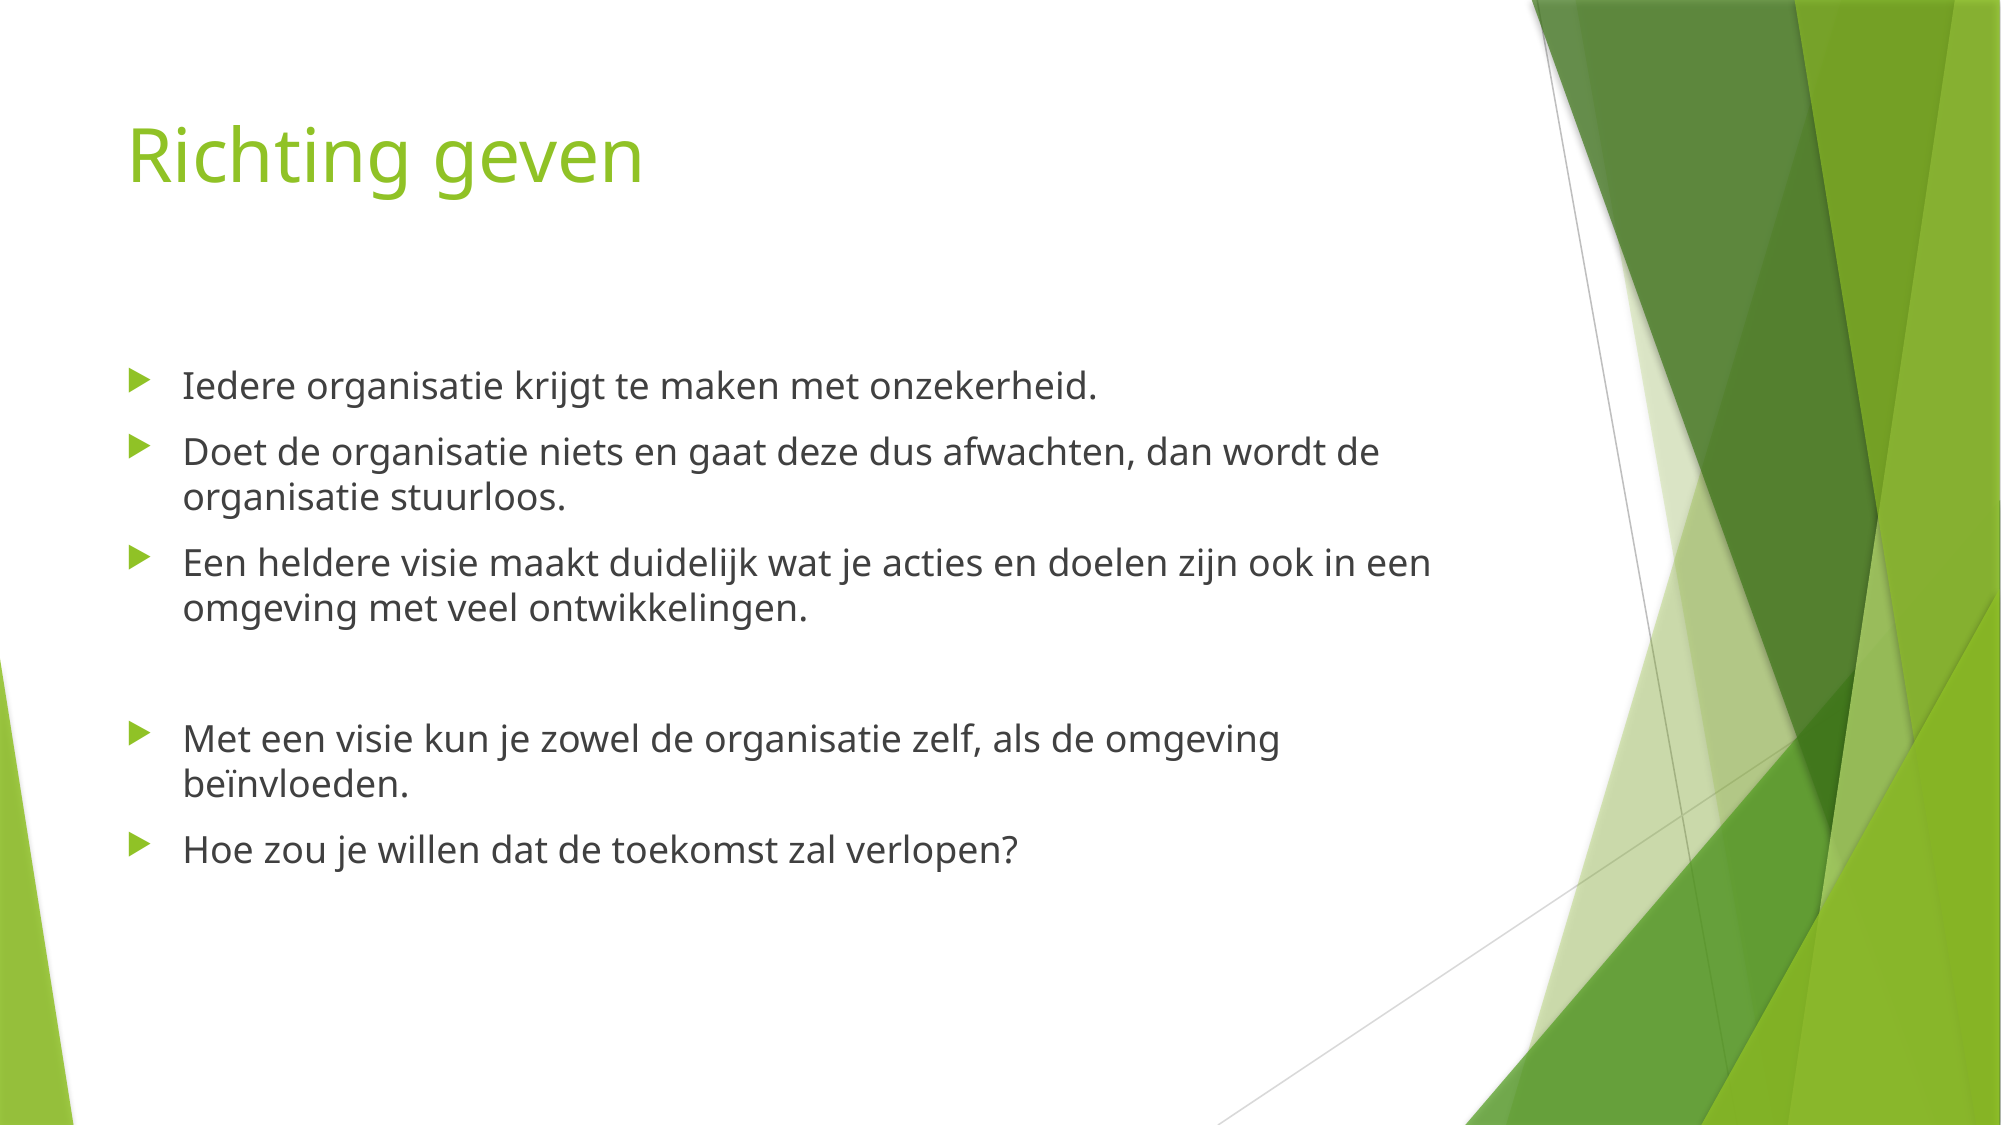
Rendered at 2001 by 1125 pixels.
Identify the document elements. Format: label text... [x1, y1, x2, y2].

title Richting geven [111, 99, 1522, 317]
list Iedere organisatie krijgt te maken met onzekerheid. Doet de organisatie niets en gaat deze dus afwachten, dan wordt de organisatie stuurloos. Een heldere visie maakt duidelijk wat je acties en doelen zijn ook in een omgeving met veel ontwikkelingen. Met een visie kun je zowel de organisatie zelf, als de omgeving beïnvloeden. Hoe zou je willen dat de toekomst zal verlopen? [111, 354, 1522, 992]
